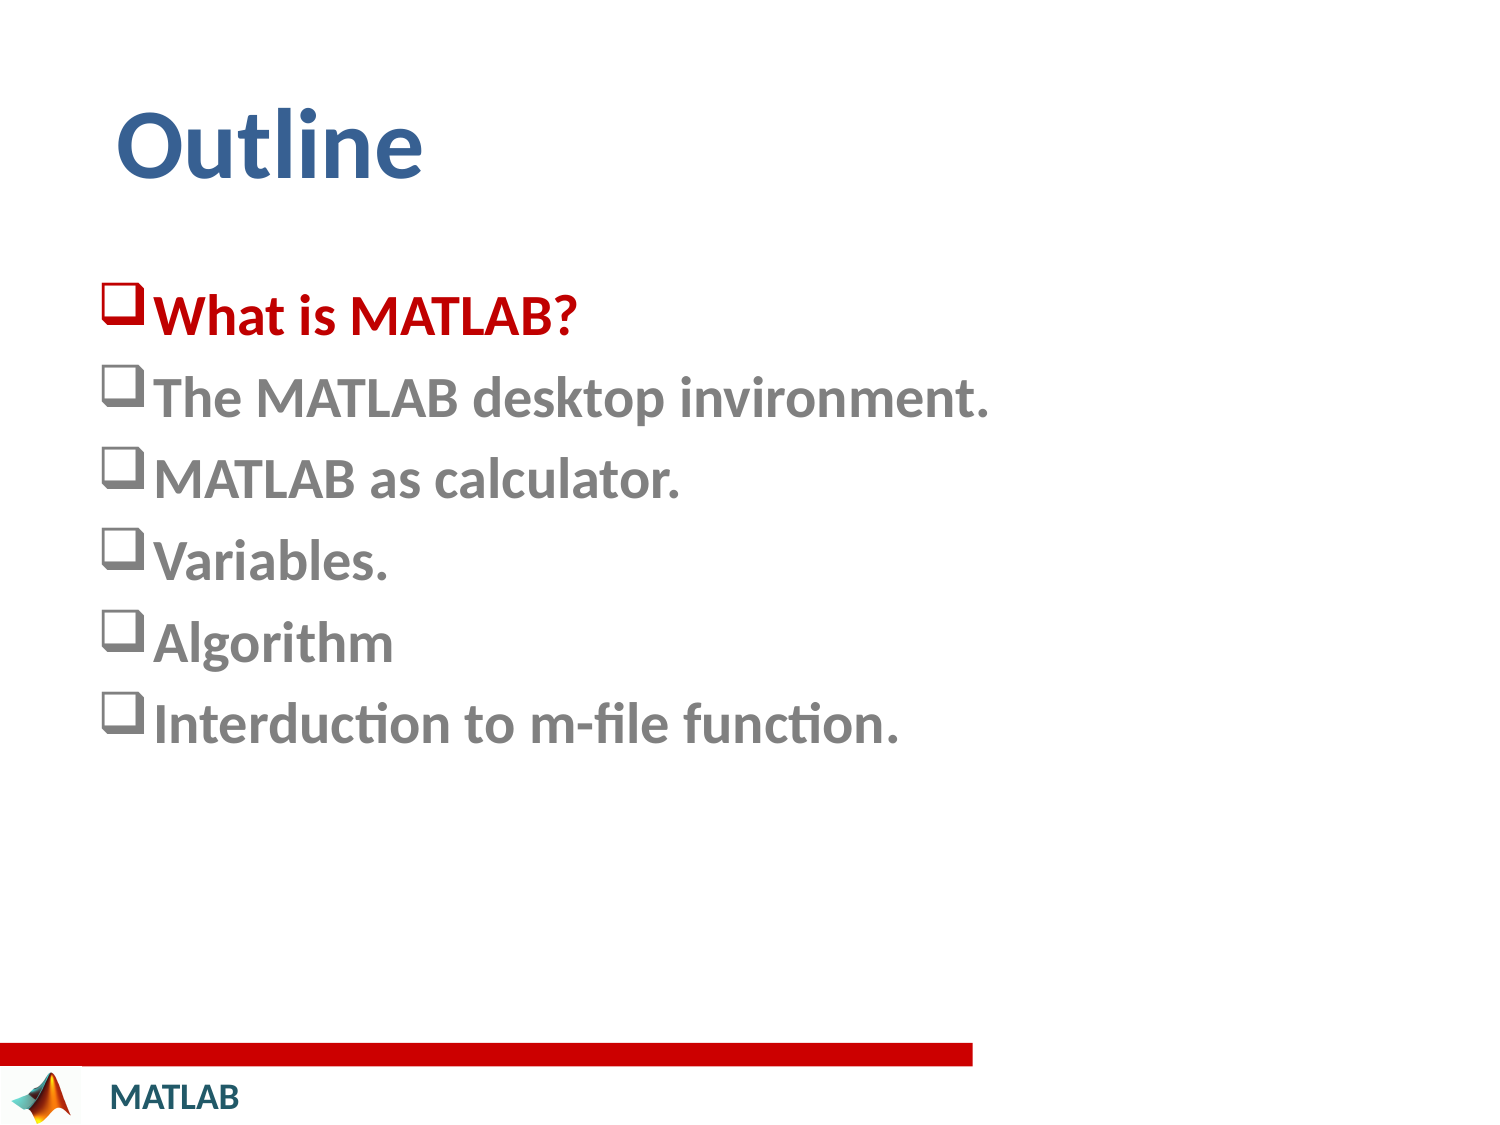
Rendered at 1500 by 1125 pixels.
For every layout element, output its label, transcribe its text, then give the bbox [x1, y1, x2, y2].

text_box MATLAB [94, 1064, 255, 1125]
footer [0, 1042, 973, 1067]
picture [0, 1066, 83, 1125]
title Outline [75, 45, 1425, 233]
list What is MATLAB? The MATLAB desktop invironment. MATLAB as calculator. Variables. Algorithm Interduction to m-file function. [82, 269, 1432, 938]
